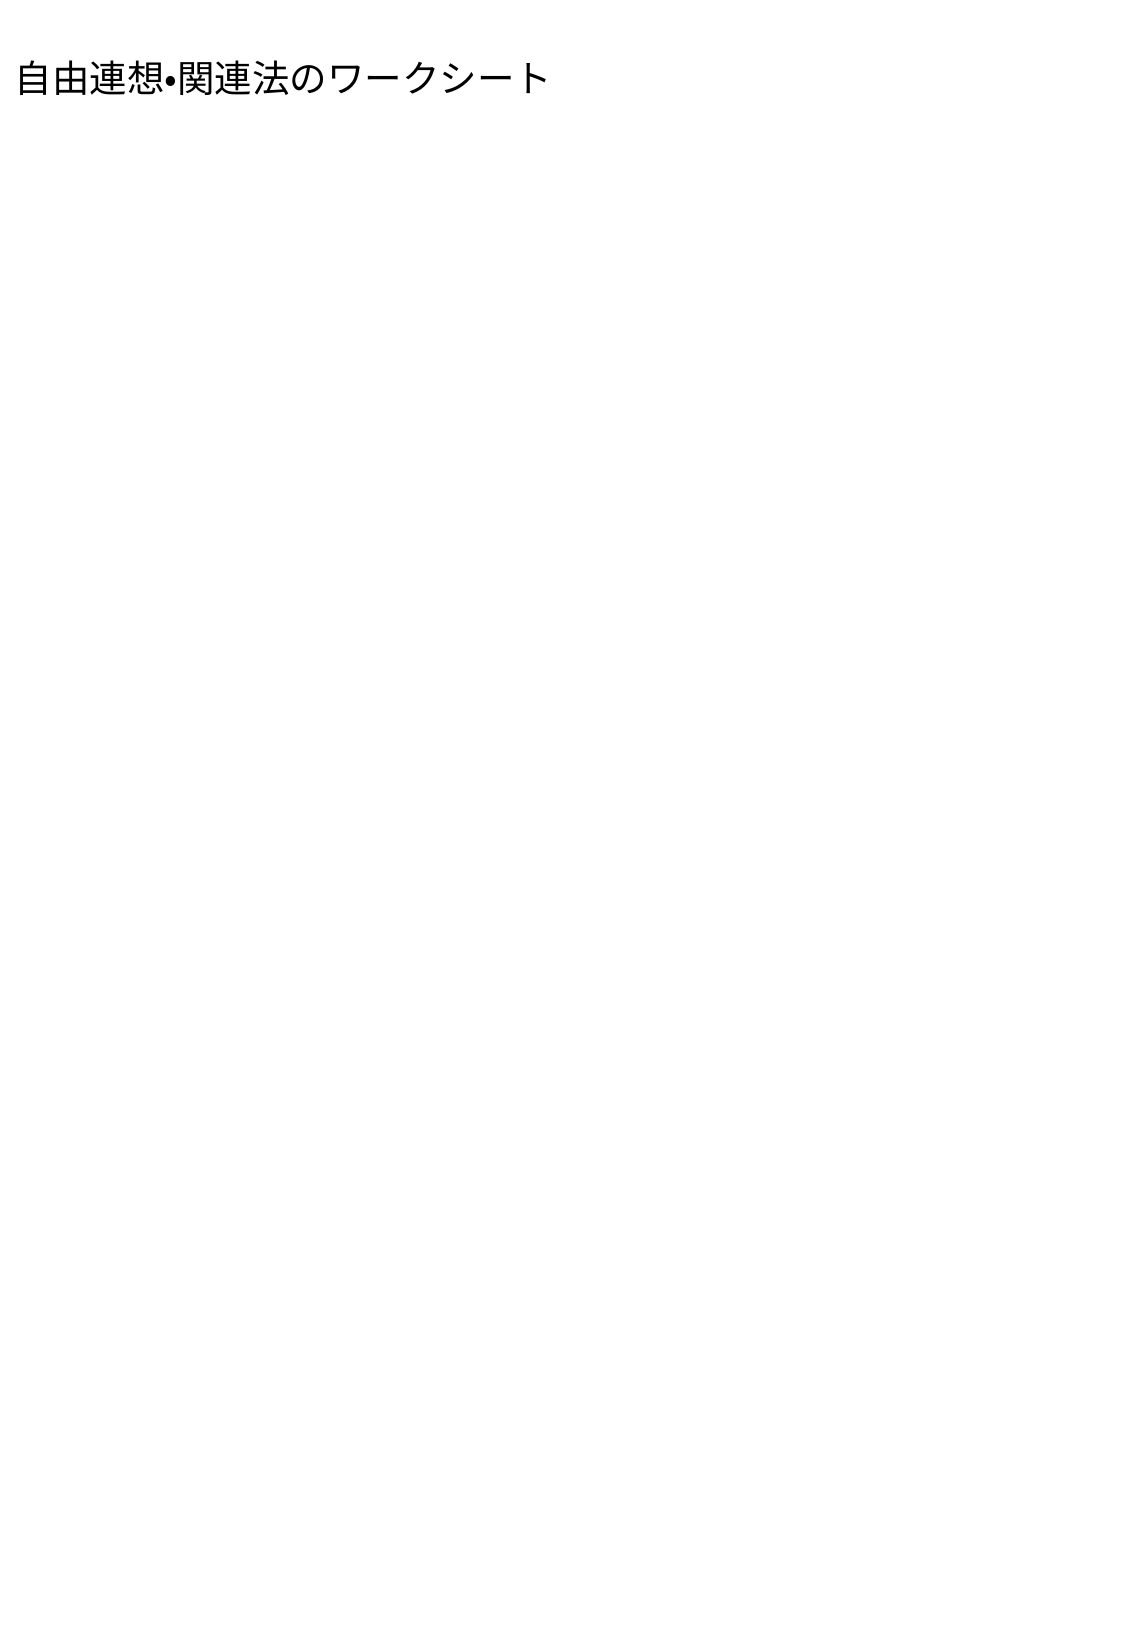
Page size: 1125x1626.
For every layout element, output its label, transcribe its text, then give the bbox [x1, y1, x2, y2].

text_box 自由連想・関連法のワークシート [0, 47, 1125, 108]
